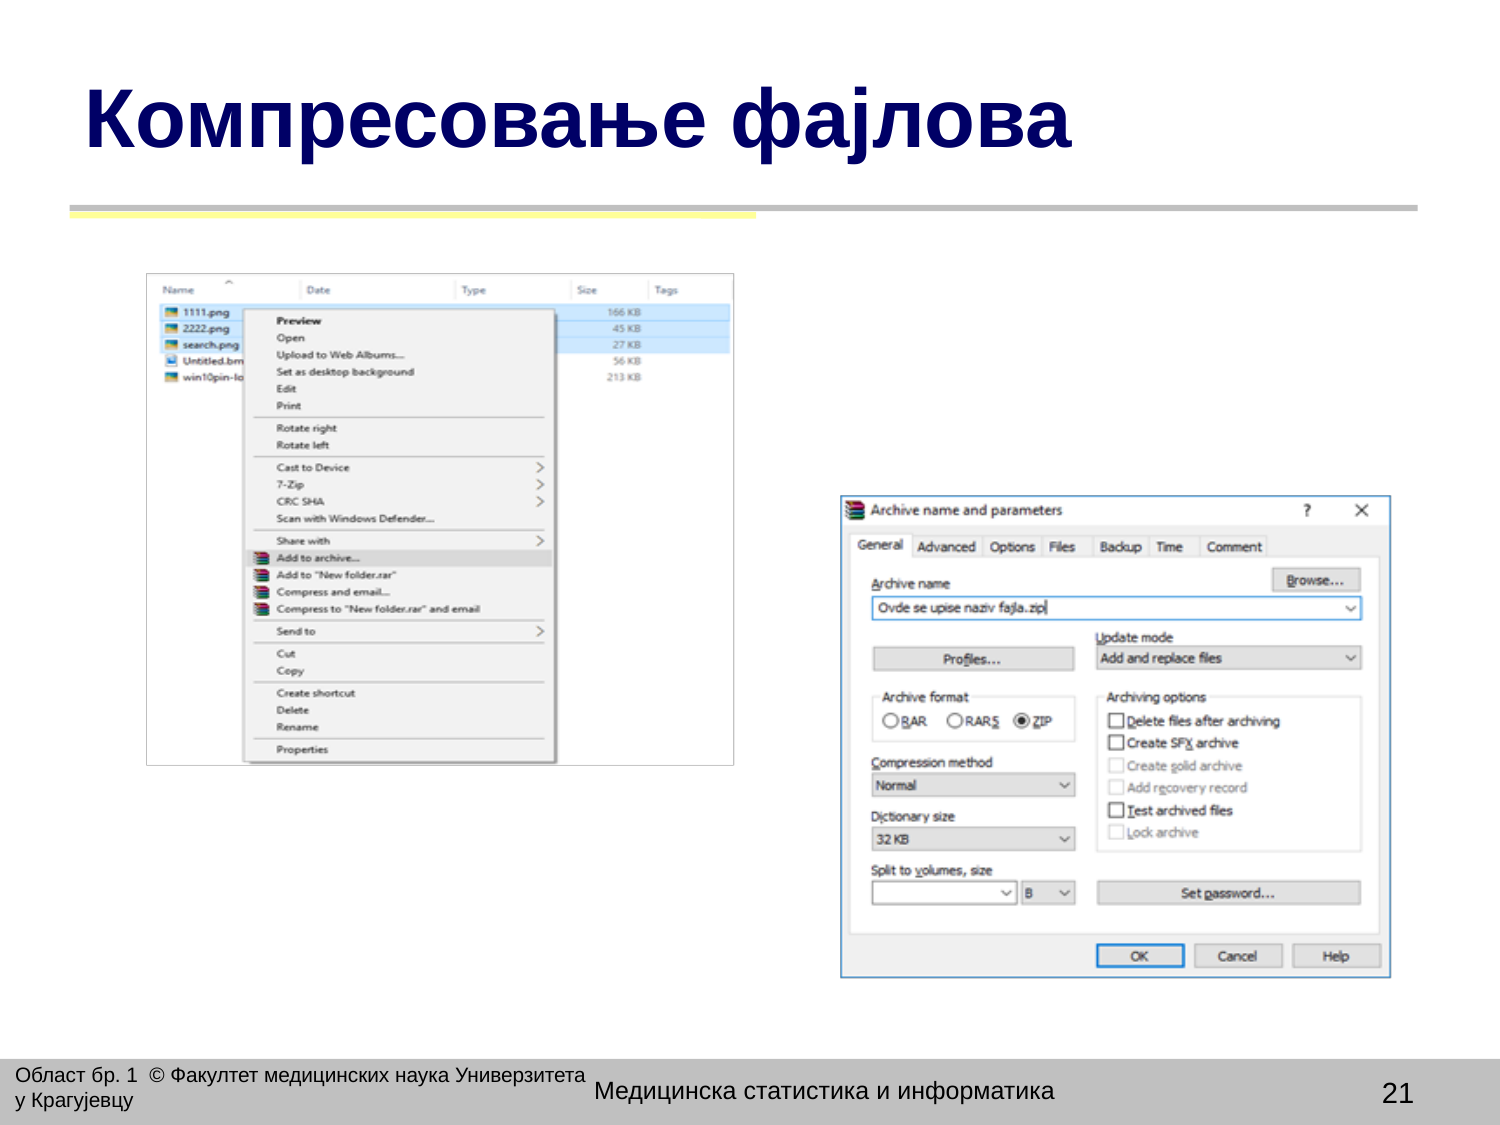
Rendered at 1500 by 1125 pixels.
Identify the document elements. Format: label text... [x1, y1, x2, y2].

picture [836, 491, 1393, 981]
slide_number 21 [1155, 1066, 1430, 1125]
picture [142, 270, 736, 767]
title Компресовање фајлова [69, 19, 1426, 208]
slide_number Област бр. 1 © Факултет медицинских наука Универзитета у Крагујевцу [0, 1053, 614, 1108]
footer Медицинска статистика и информатика [512, 1066, 1138, 1125]
